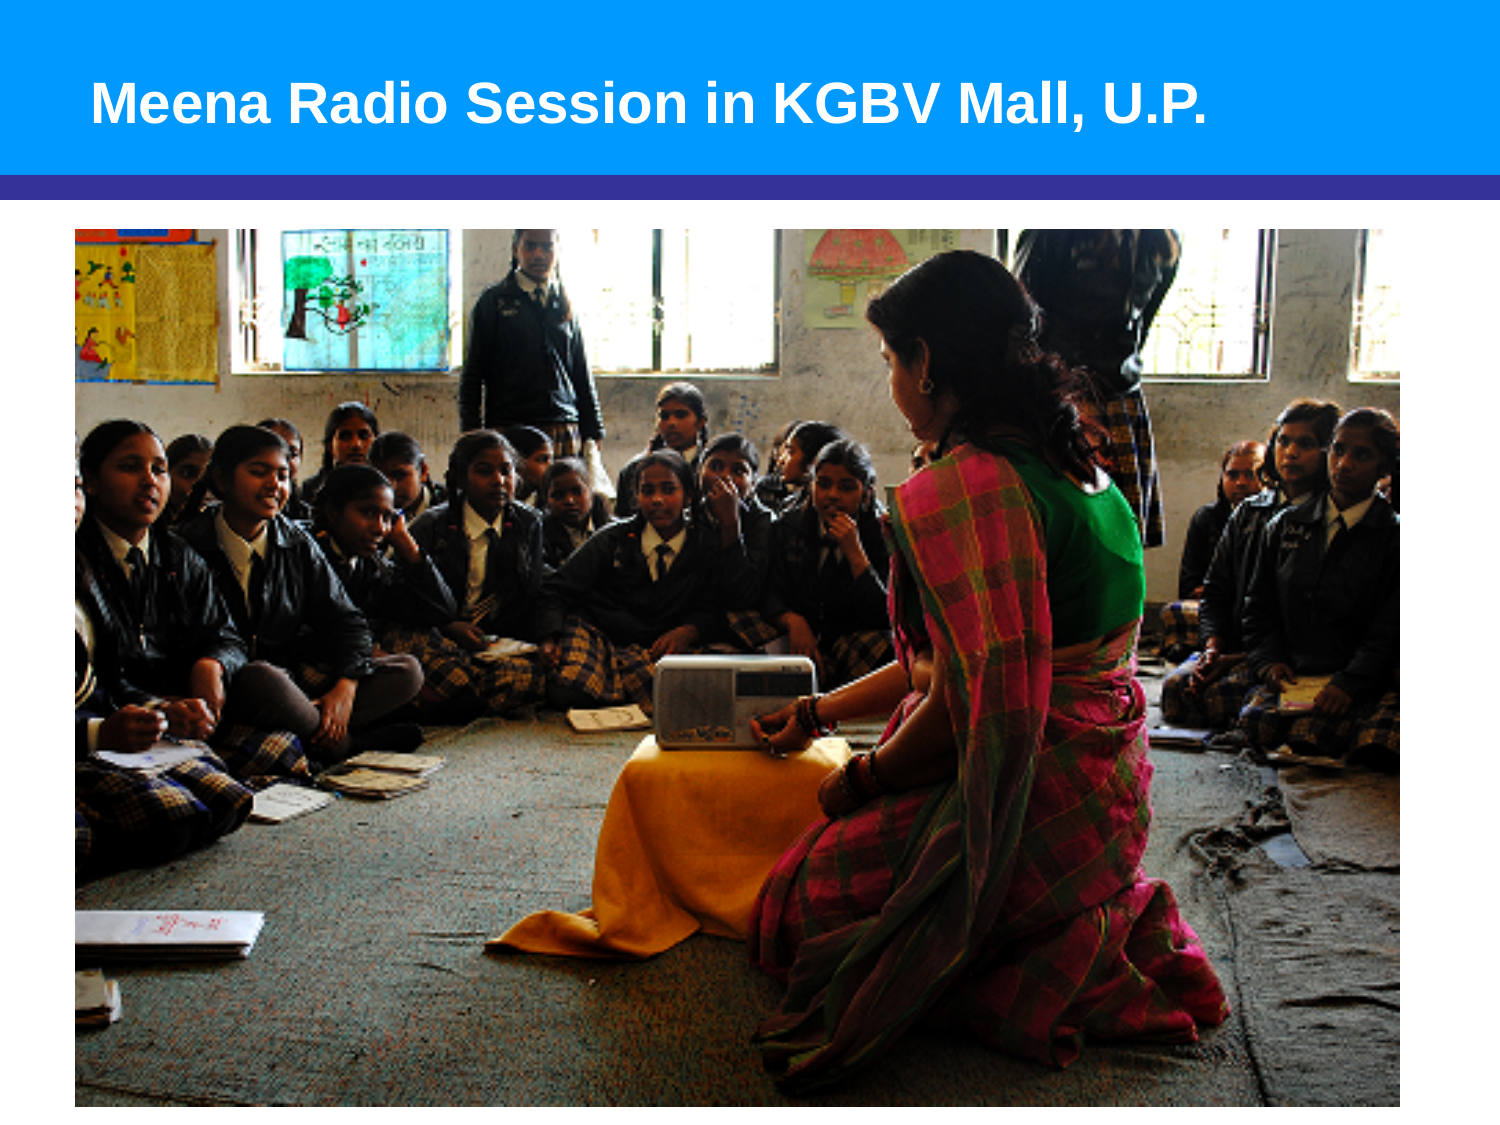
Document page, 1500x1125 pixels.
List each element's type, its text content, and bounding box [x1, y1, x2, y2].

title Meena Radio Session in KGBV Mall, U.P. [74, 49, 1351, 151]
picture [74, 229, 1401, 1108]
